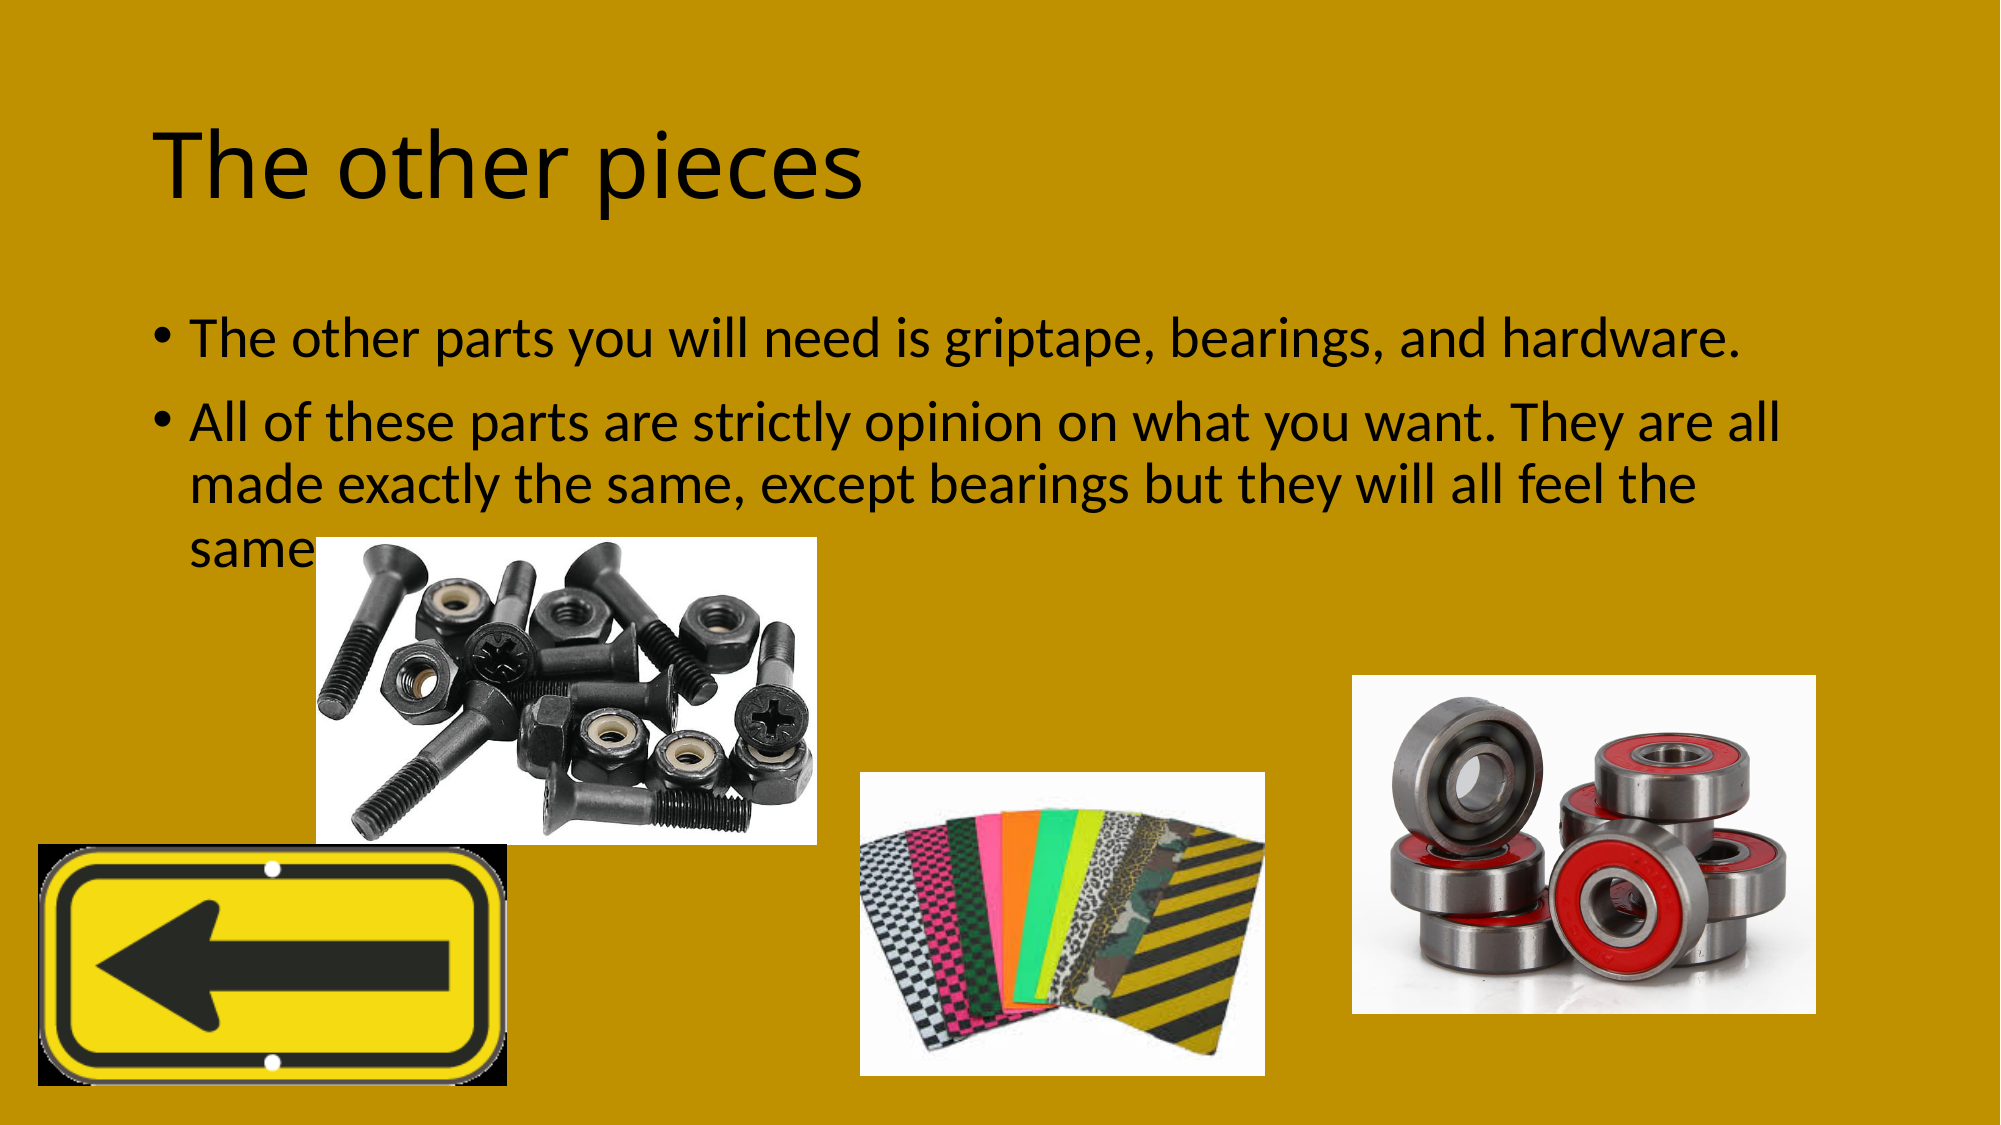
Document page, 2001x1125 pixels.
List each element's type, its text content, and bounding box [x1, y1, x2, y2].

picture [37, 537, 817, 1086]
picture [1352, 675, 1816, 1014]
list The other parts you will need is griptape, bearings, and hardware. All of these parts are strictly opinion on what you want. They are all made exactly the same, except bearings but they will all feel the same. [137, 299, 1863, 1014]
picture [860, 772, 1265, 1076]
title The other pieces [137, 59, 1863, 278]
